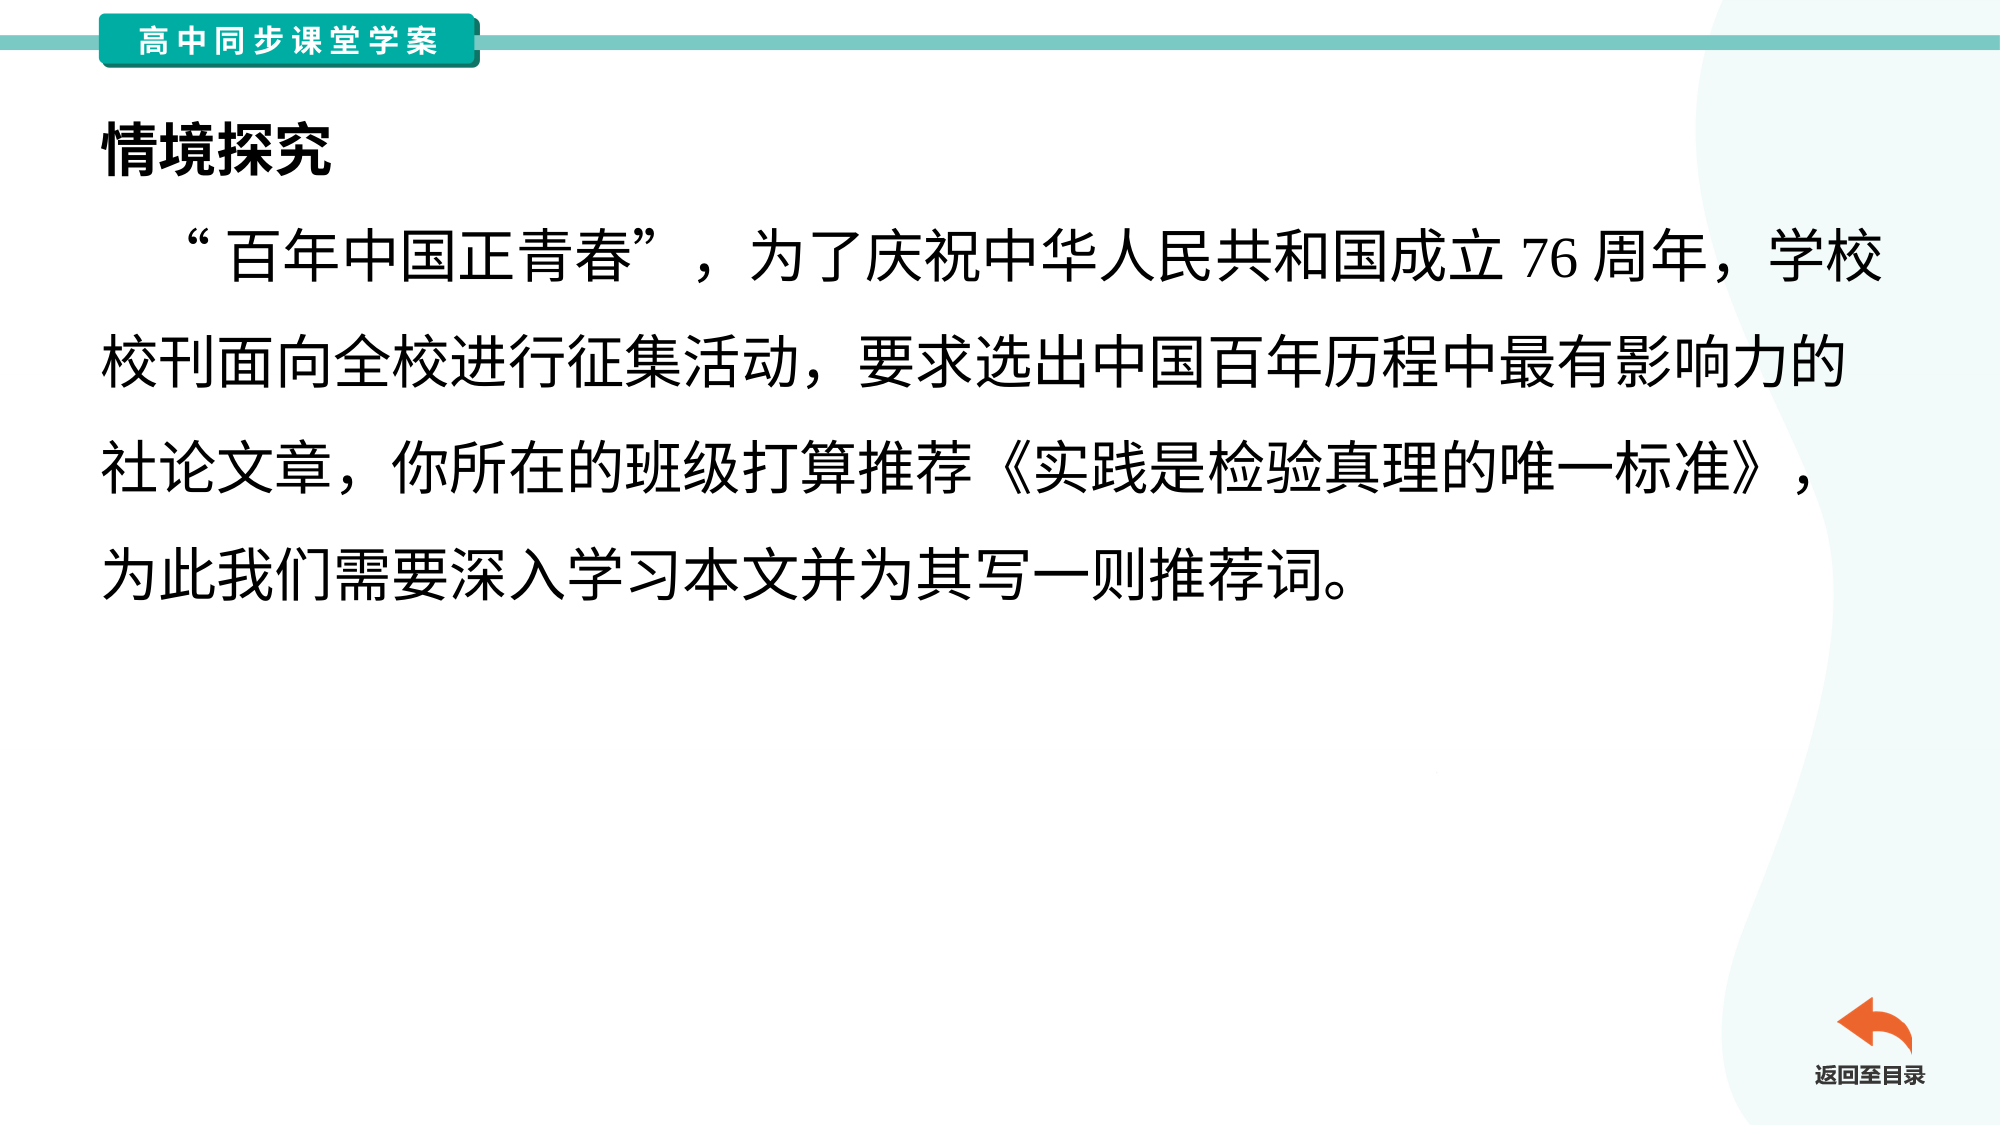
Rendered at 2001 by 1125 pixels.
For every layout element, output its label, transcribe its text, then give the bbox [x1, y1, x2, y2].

picture [0, 0, 2000, 1125]
text_box 情境探究 “百年中国正青春”，为了庆祝中华人民共和国成立76周年，学校 校刊面向全校进行征集活动，要求选出中国百年历程中最有影响力的 社论文章，你所在的班级打算推荐《实践是检验真理的唯一标准》， 为此我们需要深入学习本文并为其写一则推荐词。 [100, 76, 1899, 608]
